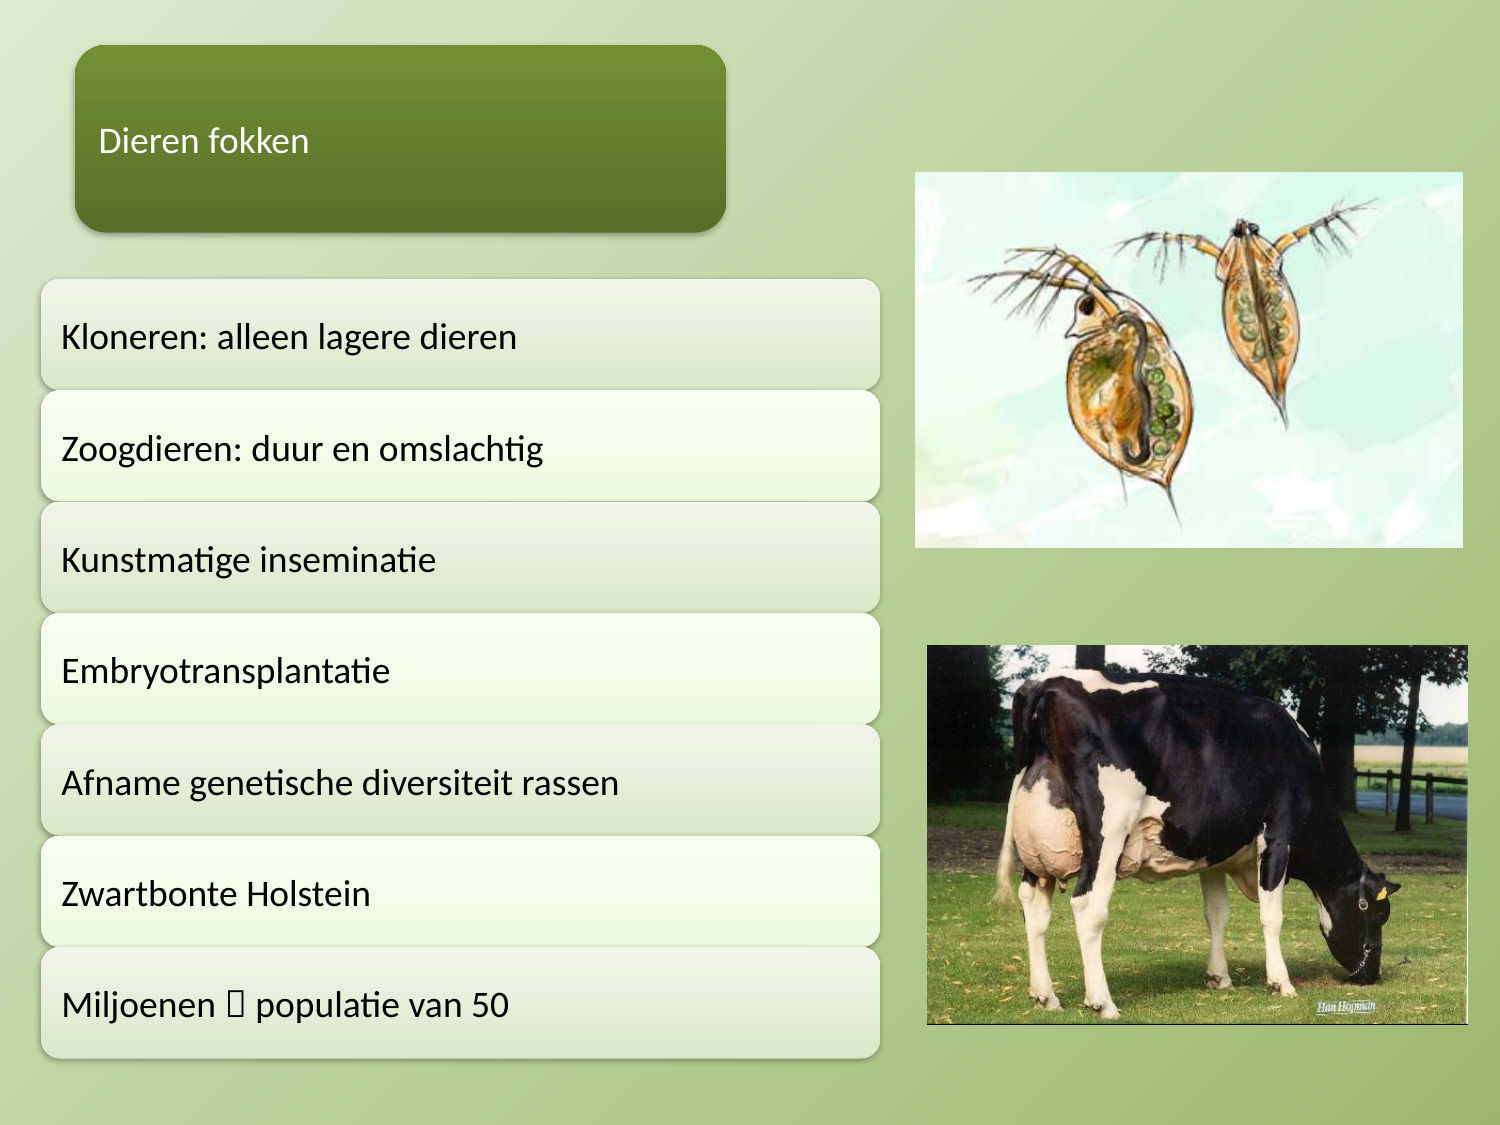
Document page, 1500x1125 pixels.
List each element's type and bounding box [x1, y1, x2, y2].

list [40, 278, 881, 1059]
text_box [74, 44, 727, 233]
text_box [19, 0, 822, 297]
picture [926, 644, 1469, 1025]
picture [915, 172, 1463, 548]
text_box [19, 0, 567, 195]
